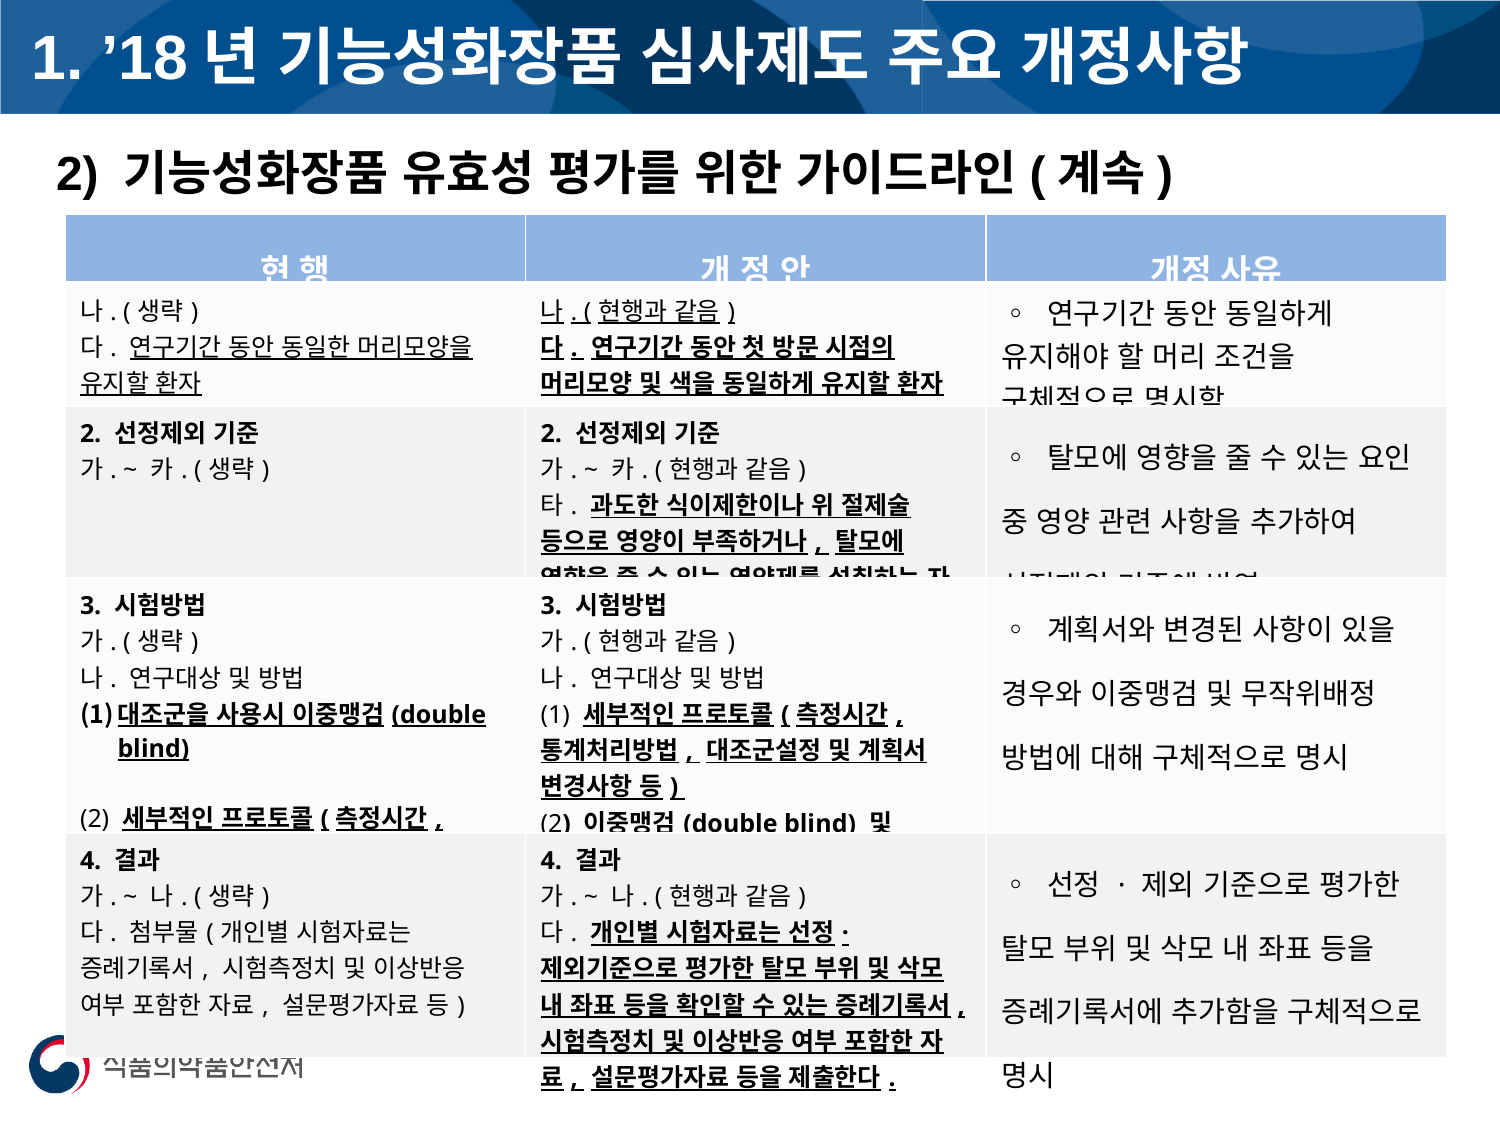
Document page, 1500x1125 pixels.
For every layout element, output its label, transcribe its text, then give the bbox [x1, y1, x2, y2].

table_cell 4. 결과 가. ~ 나. (생략) 다. 첨부물(개인별 시험자료는 증례기록서, 시험측정치 및 이상반응 여부 포함한 자료, 설문평가자료 등) [66, 834, 525, 1057]
table_cell ◦ 탈모에 영향을 줄 수 있는 요인 중 영양 관련 사항을 추가하여 선정제외 기준에 반영. [987, 407, 1446, 577]
text_box 2) 기능성화장품 유효성 평가를 위한 가이드라인(계속) [41, 134, 1471, 208]
table_header 현 행 [66, 215, 525, 281]
picture [29, 1035, 302, 1095]
table_cell ◦ 연구기간 동안 동일하게 유지해야 할 머리 조건을 구체적으로 명시함. [987, 286, 1446, 405]
table_header 개정 사유 [987, 215, 1446, 281]
table_cell ◦ 선정 · 제외 기준으로 평가한 탈모 부위 및 삭모 내 좌표 등을 증례기록서에 추가함을 구체적으로 명시 [987, 834, 1446, 1057]
table_cell 4. 결과 가. ~ 나. (현행과 같음) 다. 개인별 시험자료는 선정·제외기준으로 평가한 탈모 부위 및 삭모 내 좌표 등을 확인할 수 있는 증례기록서, 시험측정치 및 이상반응 여부 포함한 자료, 설문평가자료 등을 제출한다. [526, 834, 985, 1057]
table_cell 2. 선정제외 기준 가. ~ 카. (현행과 같음) 타. 과도한 식이제한이나 위 절제술 등으로 영양이 부족하거나, 탈모에 영향을 줄 수 있는 영양제를 섭취하는 자 [526, 407, 985, 577]
table_header 개 정 안 [526, 215, 985, 281]
table_cell 2. 선정제외 기준 가. ~ 카. (생략) [66, 407, 525, 577]
table_cell 나. (생략) 다. 연구기간 동안 동일한 머리모양을 유지할 환자 [66, 286, 525, 405]
table_cell ◦ 계획서와 변경된 사항이 있을 경우와 이중맹검 및 무작위배정 방법에 대해 구체적으로 명시 [987, 579, 1446, 832]
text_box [0, 0, 1500, 114]
table_cell 3. 시험방법 가. (생략) 나. 연구대상 및 방법 대조군을 사용시 이중맹검(double blind) (2) 세부적인 프로토콜(측정시간, 통계처리방법, 대조군설정 등) [66, 579, 525, 832]
table_cell 나. (현행과 같음) 다. 연구기간 동안 첫 방문 시점의 머리모양 및 색을 동일하게 유지할 환자 [526, 286, 985, 405]
table_cell 3. 시험방법 가. (현행과 같음) 나. 연구대상 및 방법 (1) 세부적인 프로토콜(측정시간, 통계처리방법, 대조군설정 및 계획서 변경사항 등) (2) 이중맹검(double blind) 및 무작위배정 방법을 구체적으로 기술 [526, 579, 985, 832]
